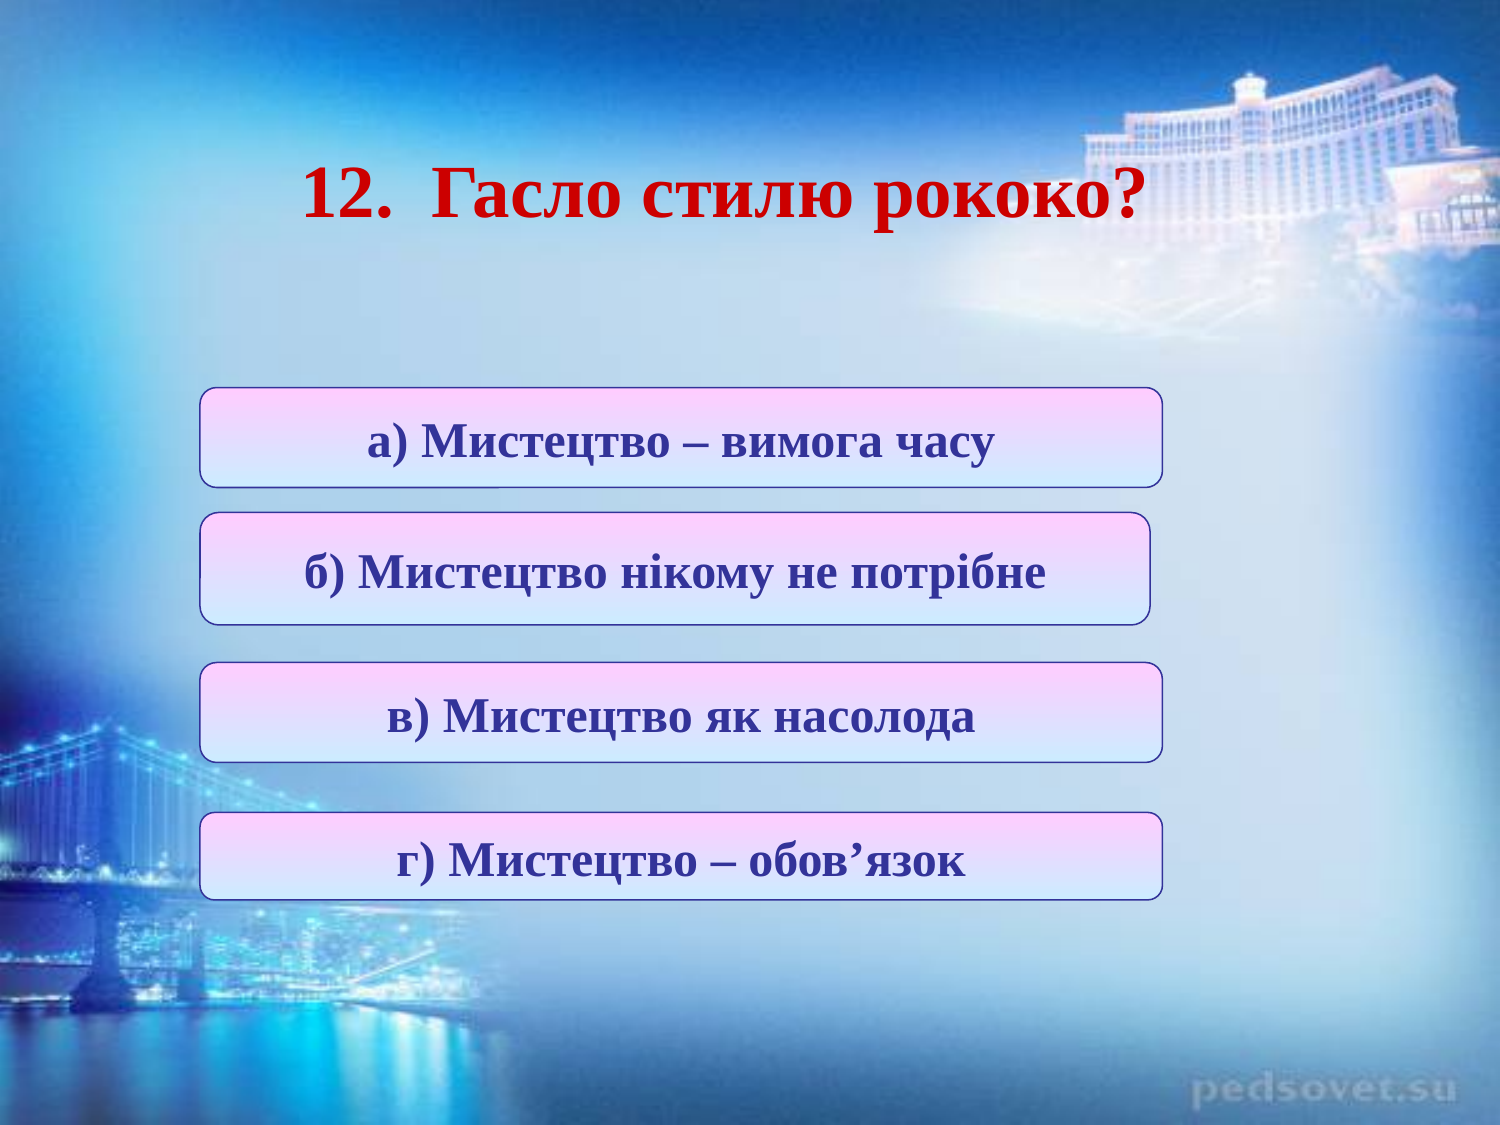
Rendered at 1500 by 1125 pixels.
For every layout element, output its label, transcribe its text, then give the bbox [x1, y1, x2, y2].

text_box а) Мистецтво – вимога часу [199, 387, 1163, 488]
picture [0, 0, 1500, 1125]
text_box в) Мистецтво як насолода [199, 662, 1163, 763]
text_box б) Мистецтво нікому не потрібне [199, 512, 1151, 625]
text_box г) Мистецтво – обов’язок [199, 812, 1163, 900]
title 12. Гасло стилю рококо? [99, 74, 1351, 301]
